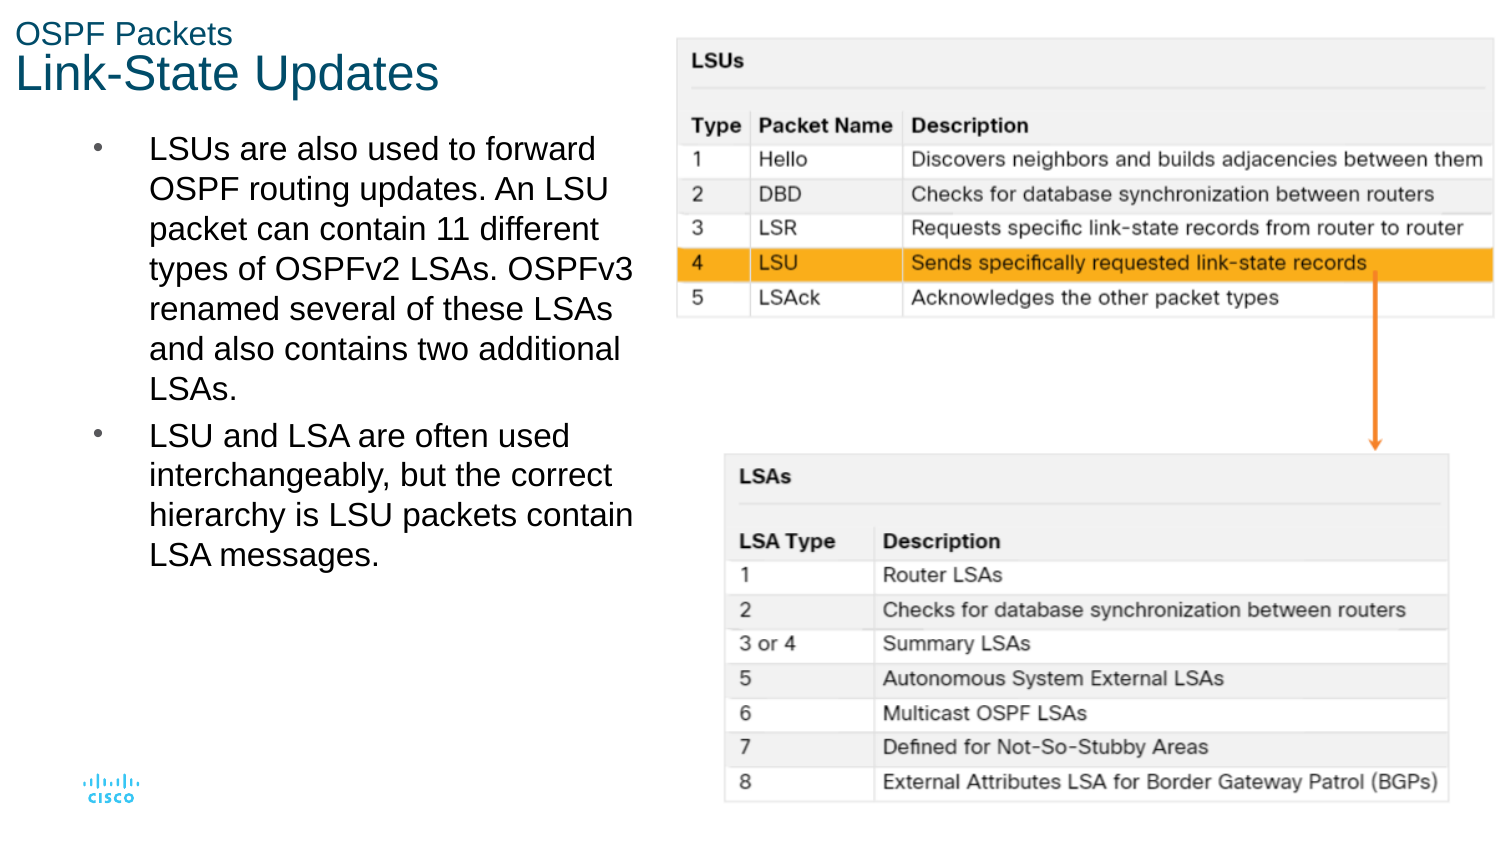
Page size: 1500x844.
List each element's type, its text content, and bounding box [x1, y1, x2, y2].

title OSPF Packets Link-State Updates [0, 0, 1369, 121]
picture [669, 31, 1500, 810]
list LSUs are also used to forward OSPF routing updates. An LSU packet can contain 11 different types of OSPFv2 LSAs. OSPFv3 renamed several of these LSAs and also contains two additional LSAs. LSU and LSA are often used interchangeably, but the correct hierarchy is LSU packets contain LSA messages. [77, 120, 664, 726]
